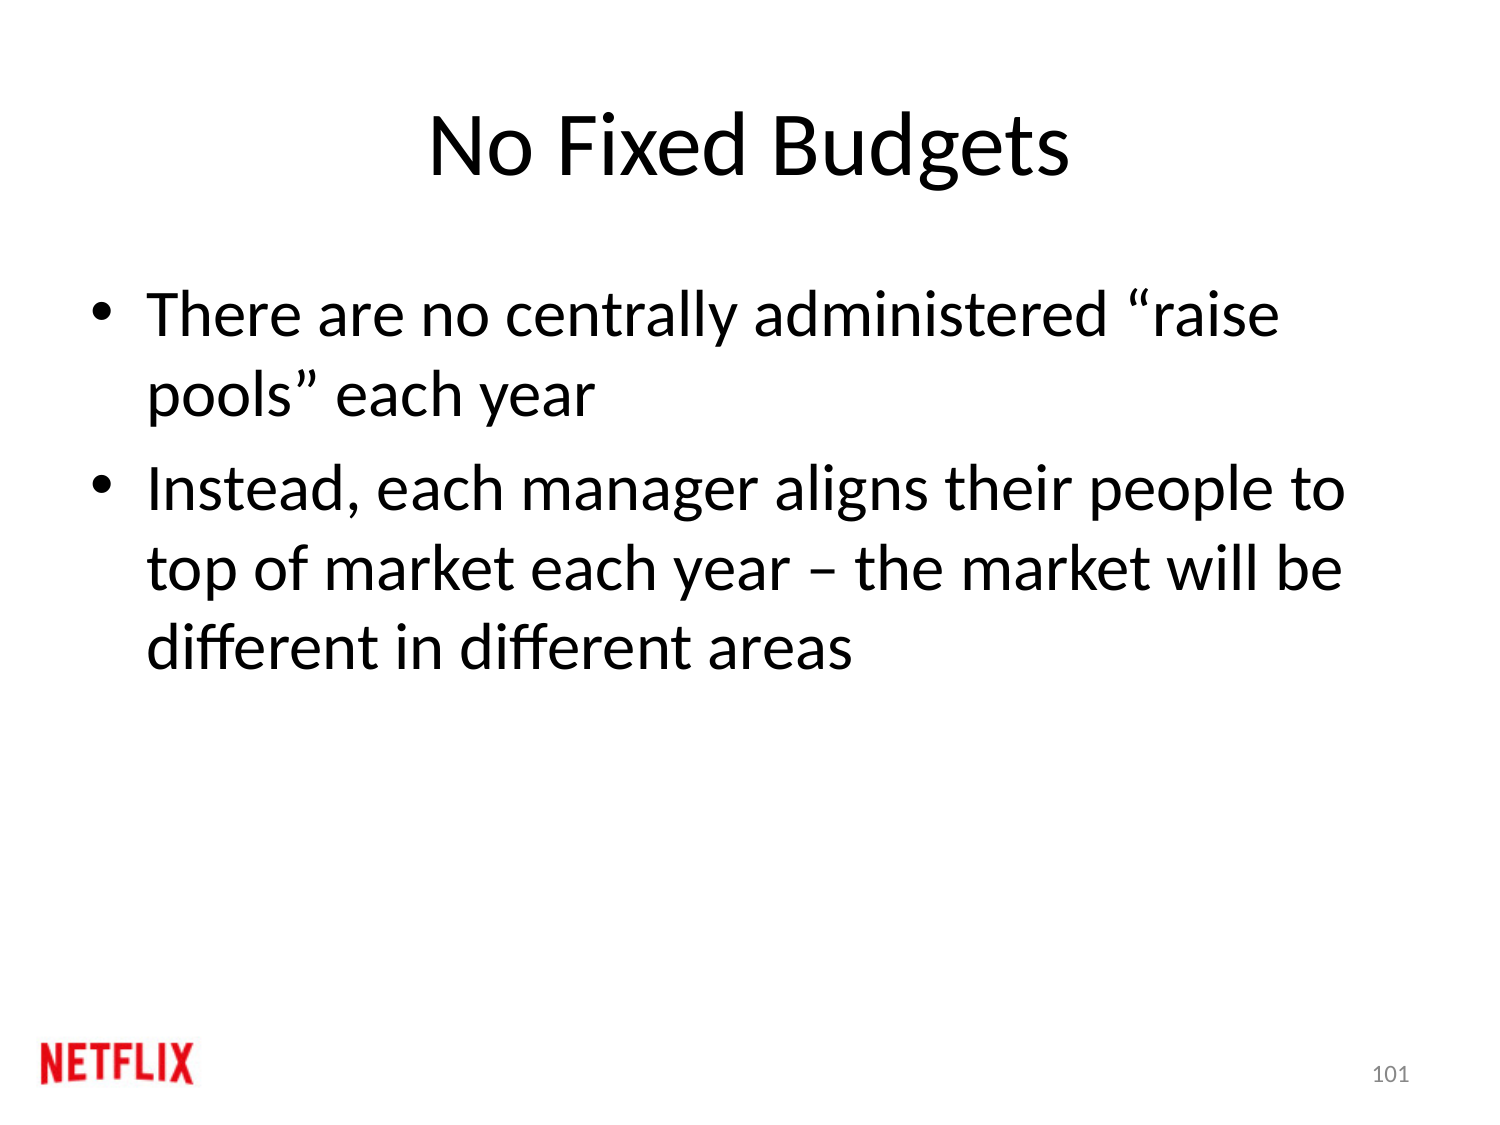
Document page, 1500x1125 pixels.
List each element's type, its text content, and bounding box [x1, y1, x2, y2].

list There are no centrally administered “raise pools” each year Instead, each manager aligns their people to top of market each year – the market will be different in different areas [75, 262, 1425, 1005]
slide_number ‹#› [1074, 1042, 1425, 1103]
picture [24, 1024, 211, 1104]
title No Fixed Budgets [75, 45, 1425, 233]
